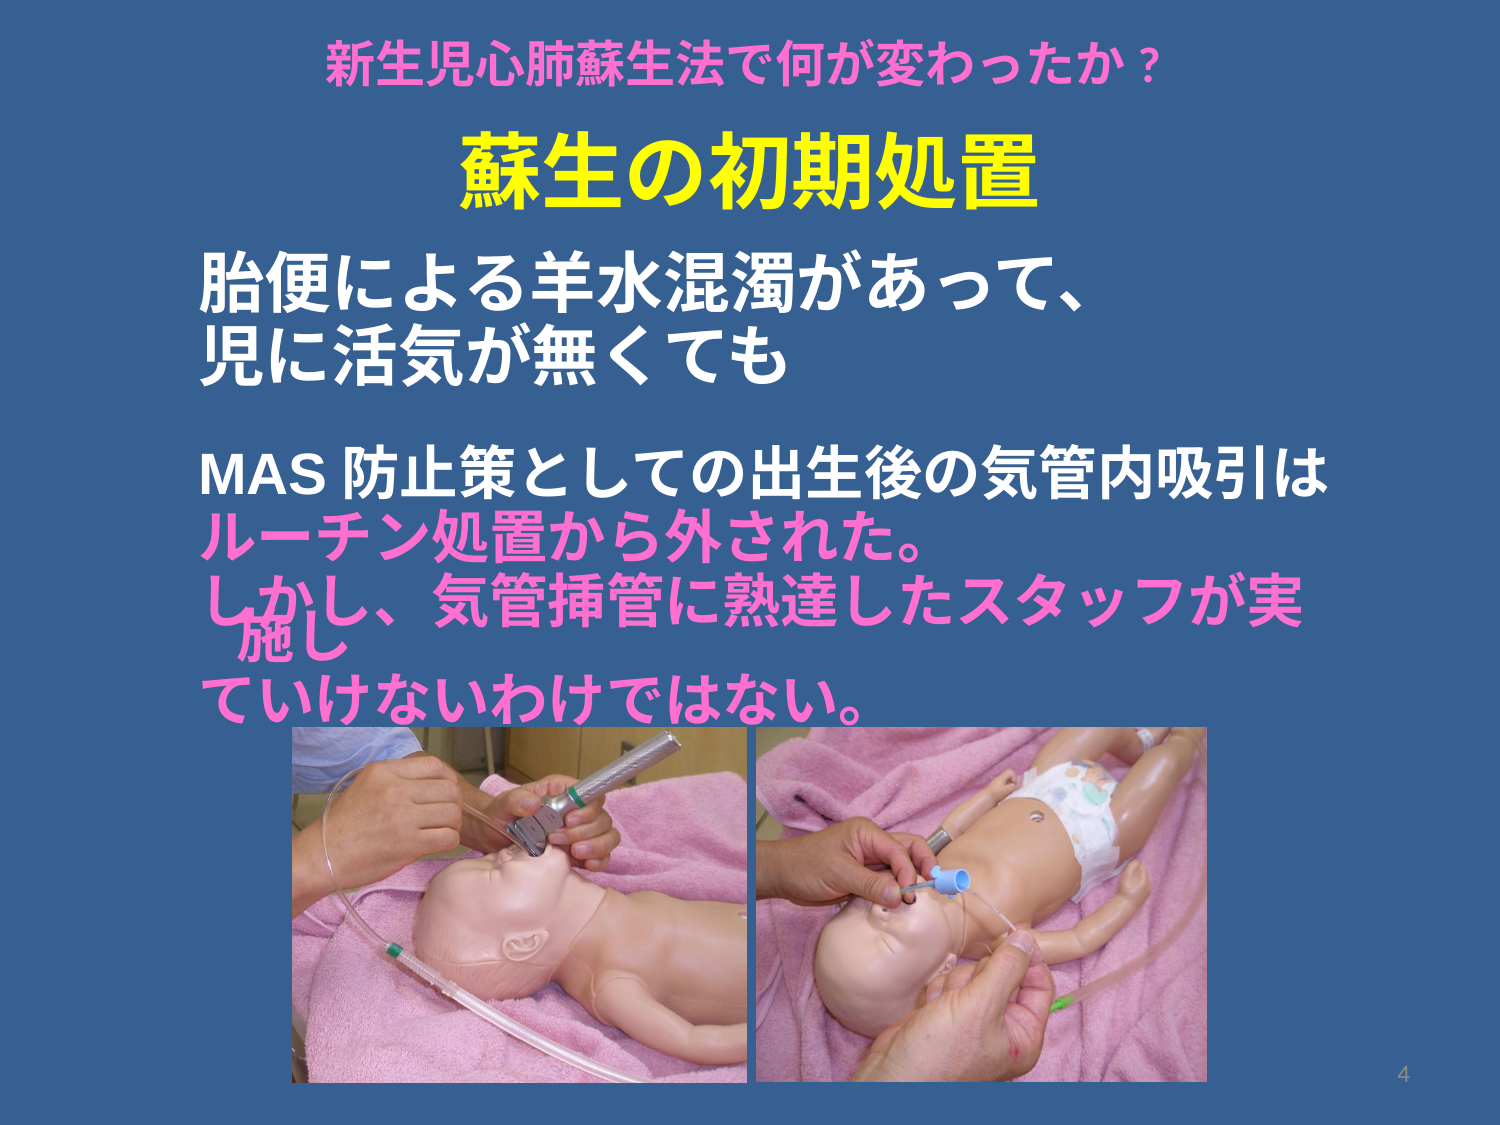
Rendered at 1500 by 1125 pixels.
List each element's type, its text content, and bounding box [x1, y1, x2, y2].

slide_number 4 [1074, 1042, 1425, 1103]
picture [183, 727, 1207, 1083]
text_box 胎便による羊水混濁があって、 児に活気が無くても [183, 267, 1424, 396]
text_box MAS防止策としての出生後の気管内吸引は ルーチン処置から外された。 しかし、気管挿管に熟達したスタッフが実施し ていけないわけではない。 [183, 459, 1346, 807]
text_box 新生児心肺蘇生法で何が変わったか? [310, 24, 1176, 100]
title 蘇生の初期処置 [37, 50, 1463, 288]
